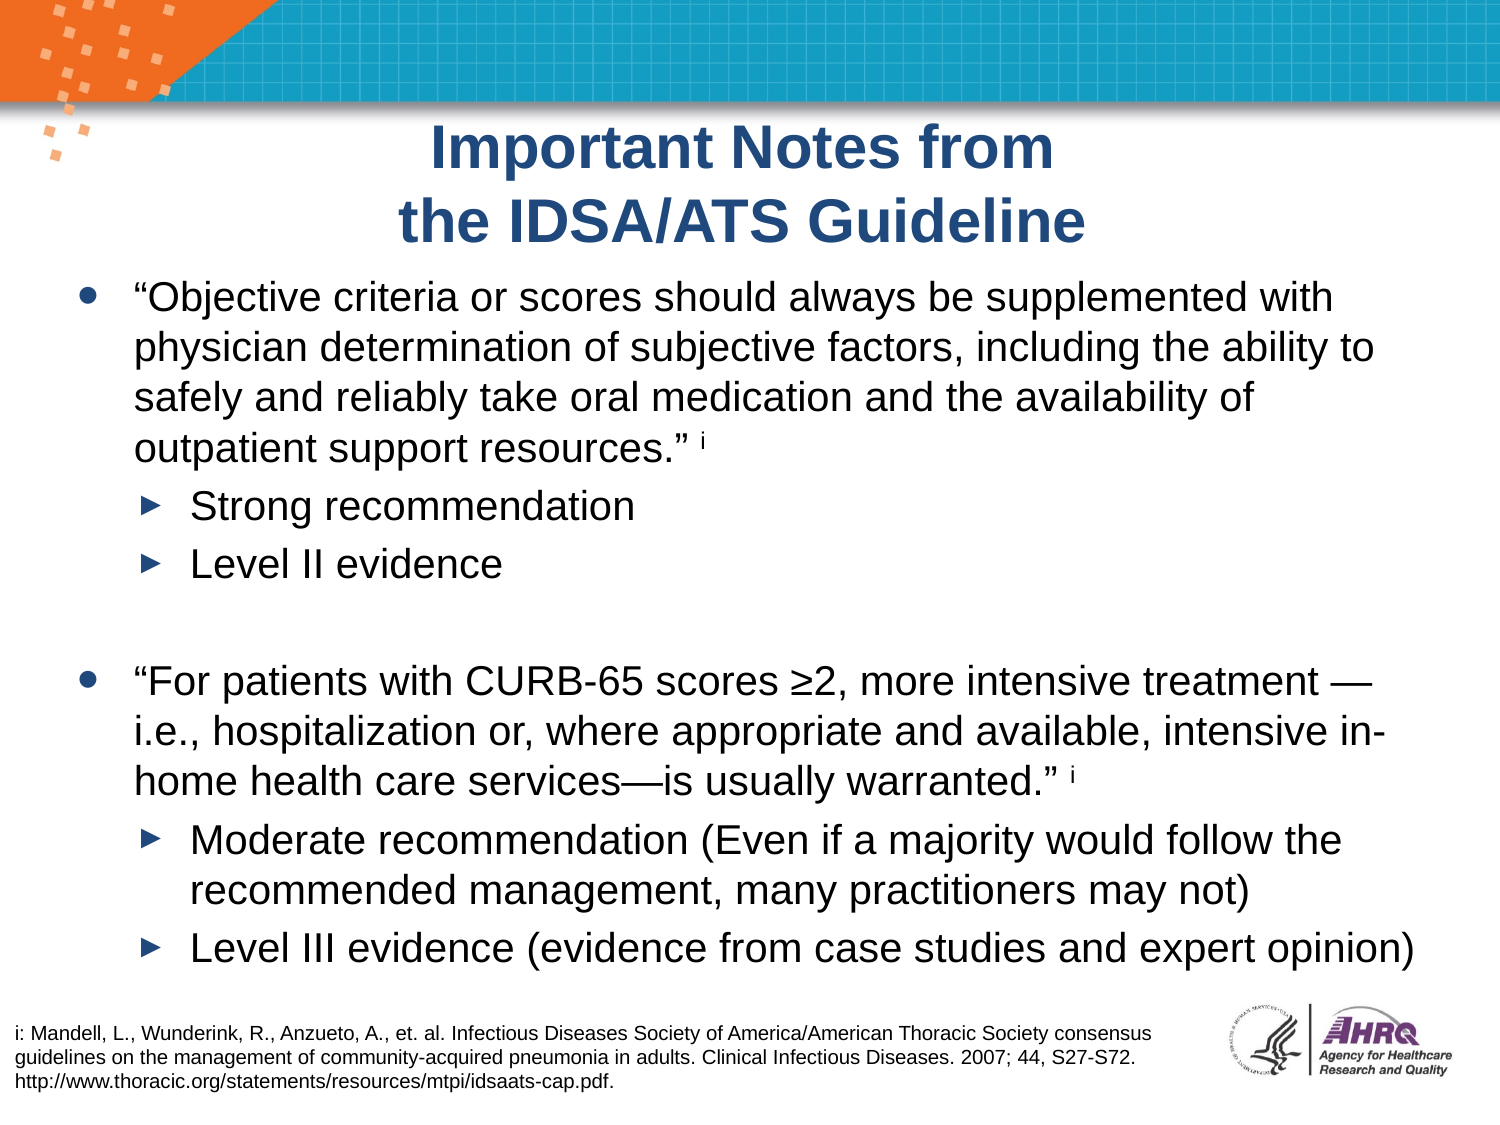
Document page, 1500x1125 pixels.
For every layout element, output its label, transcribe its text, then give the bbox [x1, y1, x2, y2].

title Important Notes from the IDSA/ATS Guideline [103, 99, 1384, 262]
picture [0, 0, 1500, 168]
picture [1224, 999, 1457, 1081]
list “Objective criteria or scores should always be supplemented with physician determination of subjective factors, including the ability to safely and reliably take oral medication and the availability of outpatient support resources.” i Strong recommendation Level II evidence “For patients with CURB-65 scores ≥2, more intensive treatment —i.e., hospitalization or, where appropriate and available, intensive in-home health care services—is usually warranted.” i Moderate recommendation (Even if a majority would follow the recommended management, many practitioners may not) Level III evidence (evidence from case studies and expert opinion) [62, 262, 1450, 1025]
text_box i: Mandell, L., Wunderink, R., Anzueto, A., et. al. Infectious Diseases Society of America/American Thoracic Society consensus guidelines on the management of community-acquired pneumonia in adults. Clinical Infectious Diseases. 2007; 44, S27-S72. http://www.thoracic.org/statements/resources/mtpi/idsaats-cap.pdf. [0, 1012, 1175, 1125]
